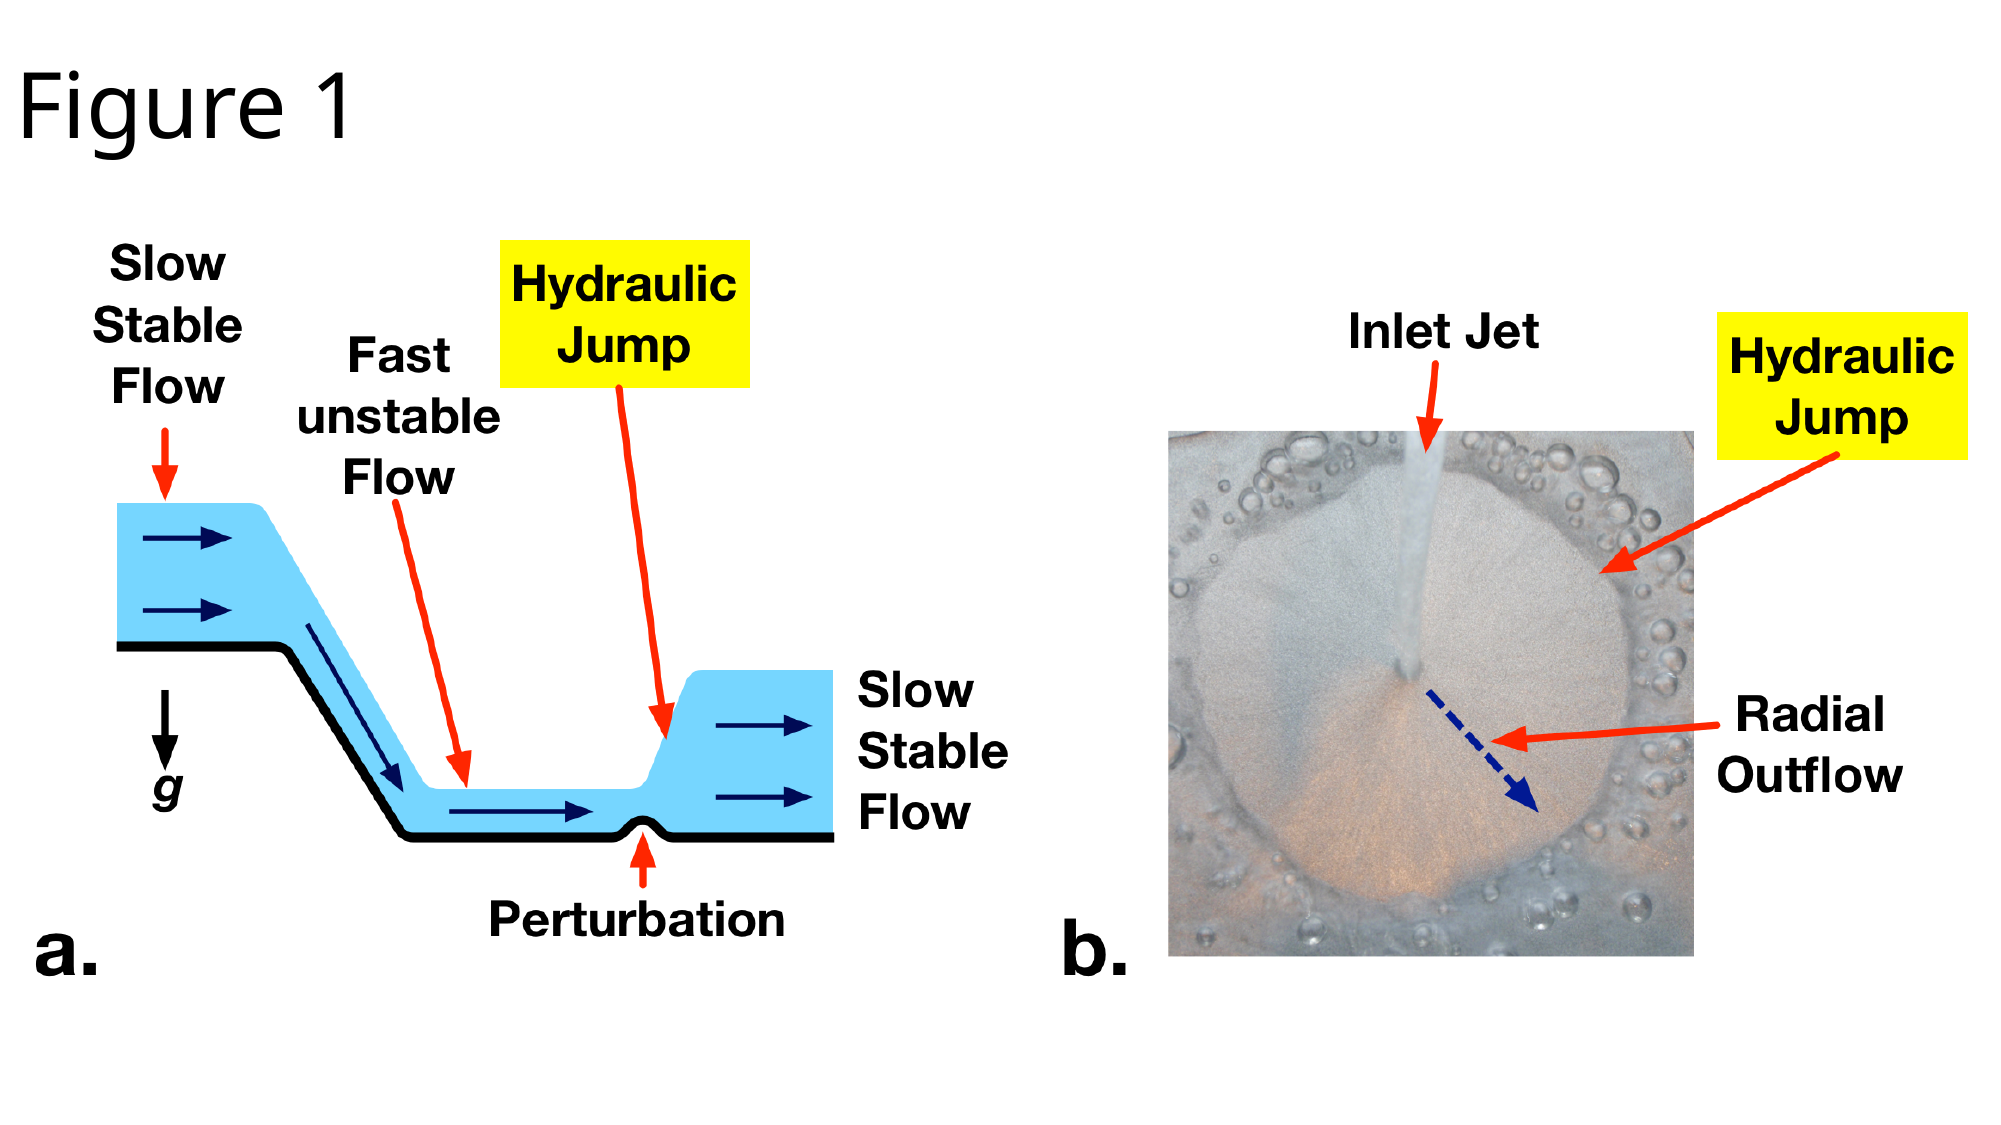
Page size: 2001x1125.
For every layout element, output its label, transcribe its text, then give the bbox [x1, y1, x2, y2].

picture [0, 196, 1988, 1028]
title Figure 1 [0, 0, 1725, 196]
